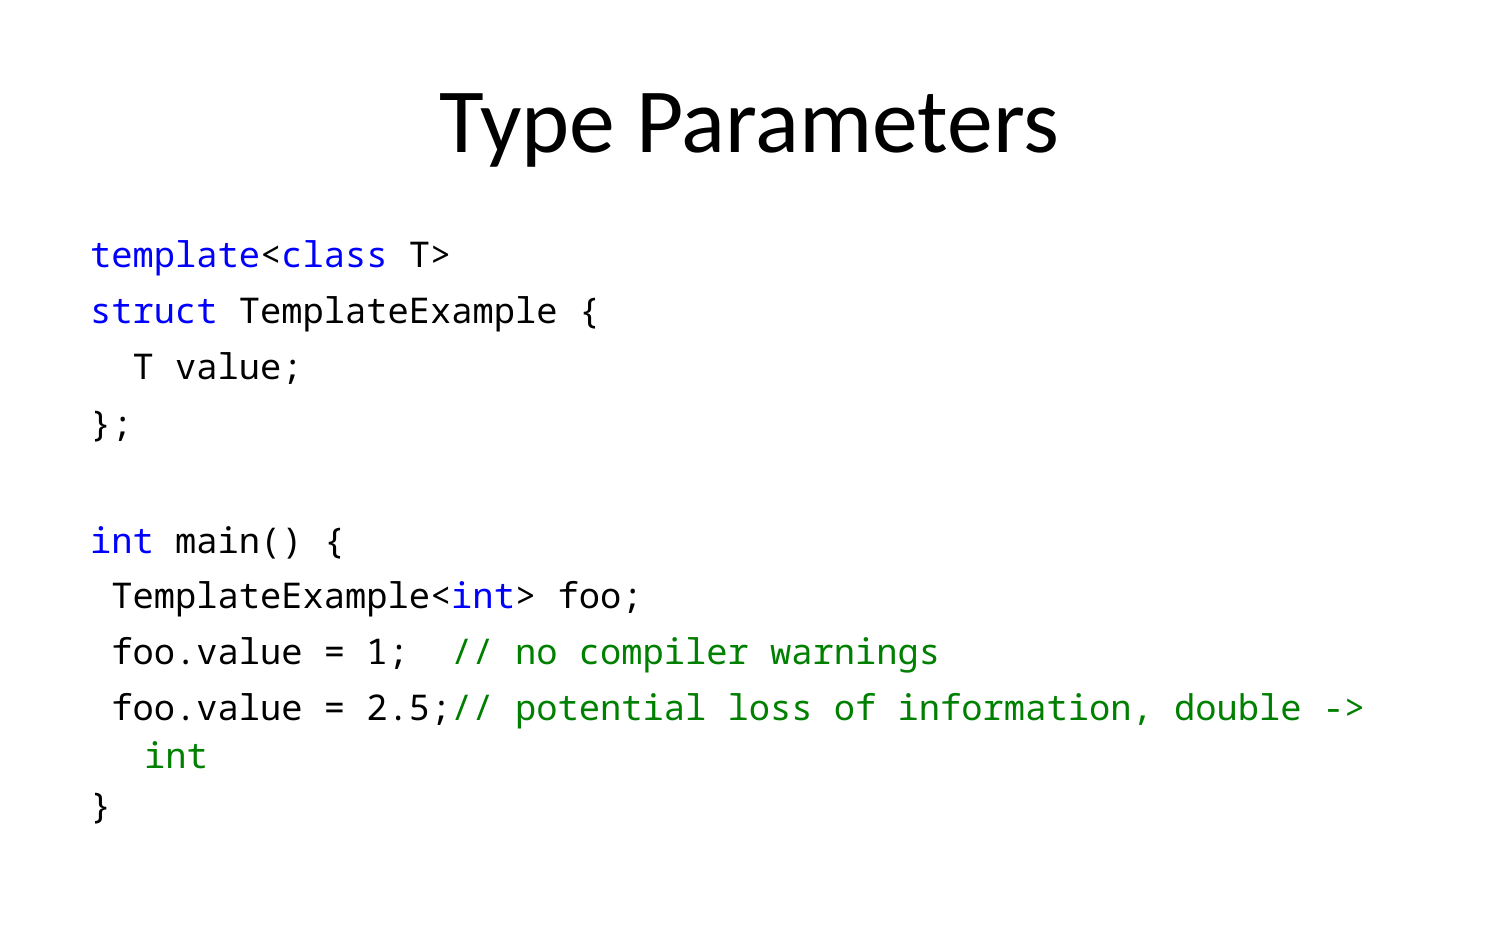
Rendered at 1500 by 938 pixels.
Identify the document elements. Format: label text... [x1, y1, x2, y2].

list template<class T> struct TemplateExample { T value; }; int main() { TemplateExample<int> foo; foo.value = 1; // no compiler warnings foo.value = 2.5;// potential loss of information, double -> int } [75, 218, 1425, 838]
title Type Parameters [75, 37, 1425, 194]
